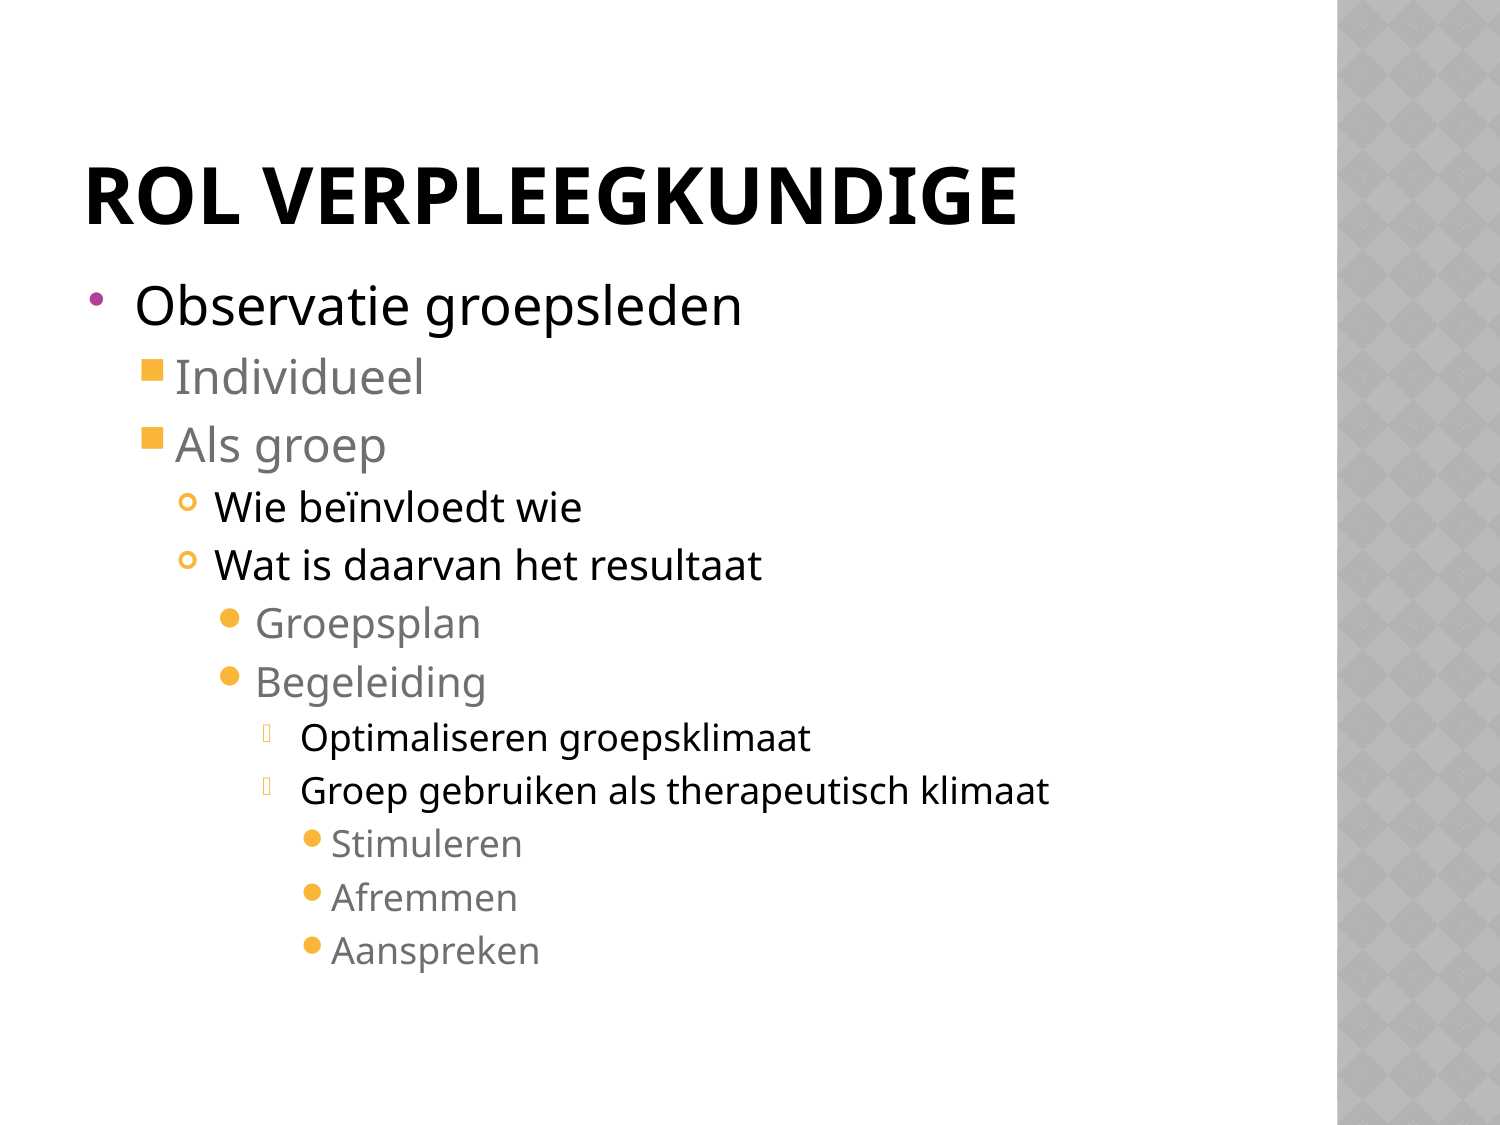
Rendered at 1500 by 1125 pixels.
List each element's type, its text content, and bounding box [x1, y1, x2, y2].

title Rol verpleegkundige [75, 52, 1263, 240]
list Observatie groepsleden Individueel Als groep Wie beïnvloedt wie Wat is daarvan het resultaat Groepsplan Begeleiding Optimaliseren groepsklimaat Groep gebruiken als therapeutisch klimaat Stimuleren Afremmen Aanspreken [75, 264, 1263, 1059]
